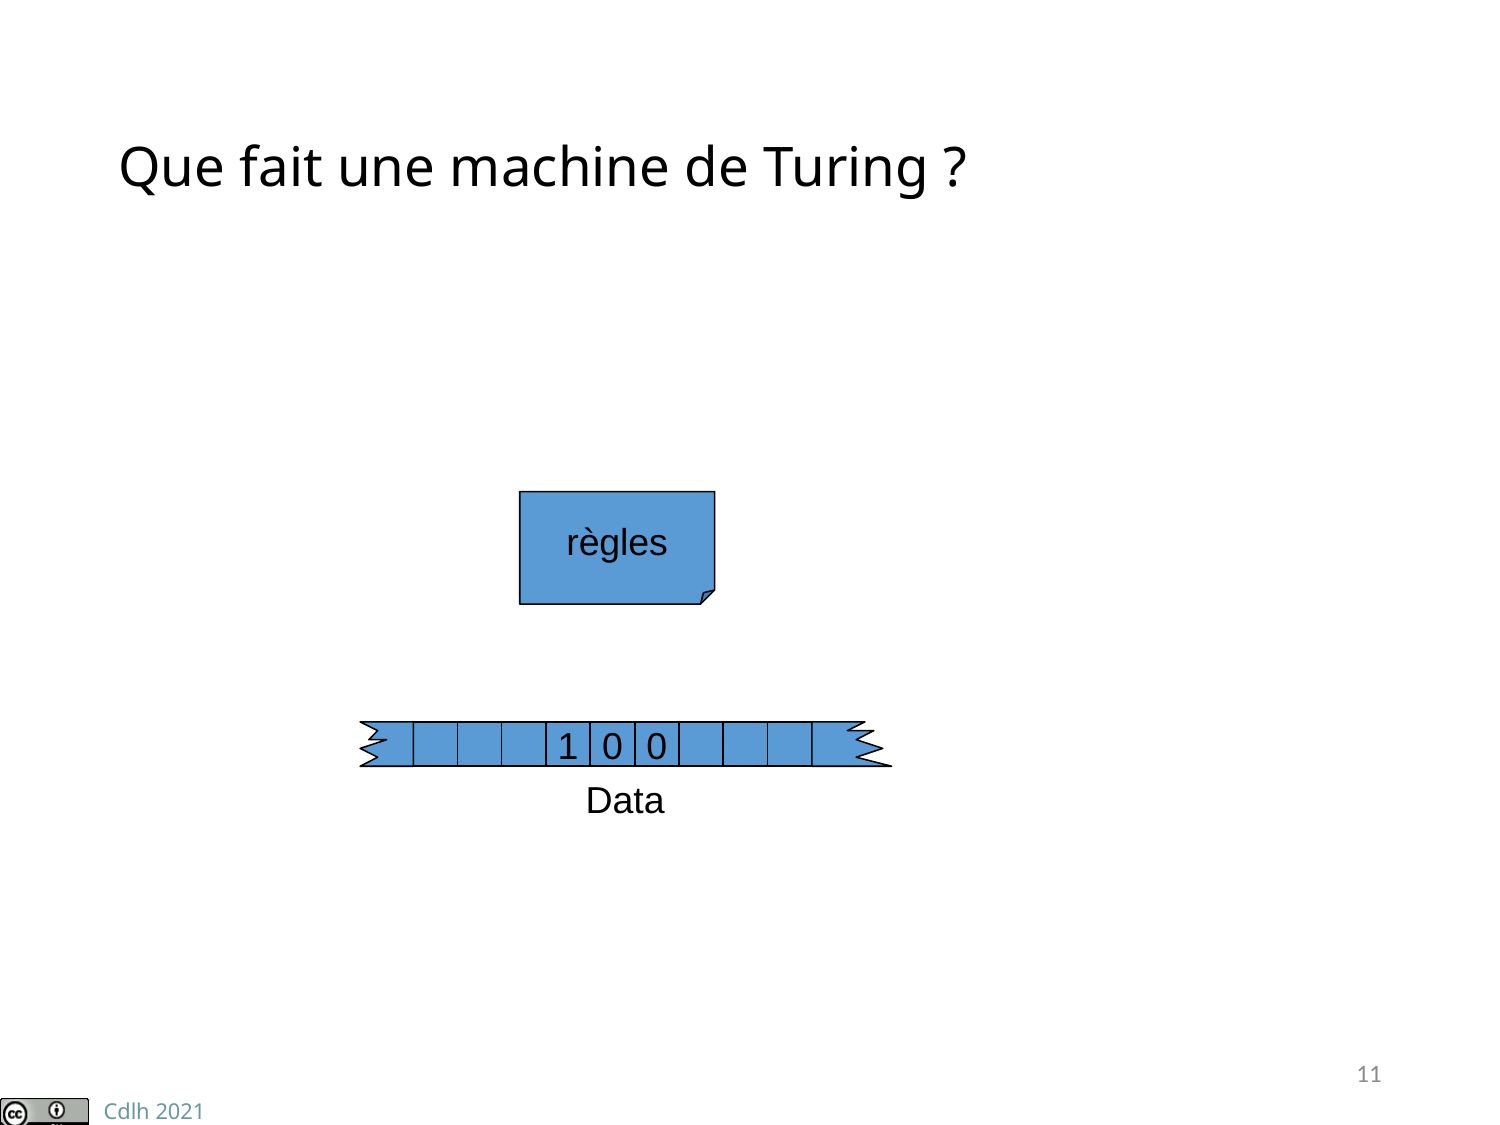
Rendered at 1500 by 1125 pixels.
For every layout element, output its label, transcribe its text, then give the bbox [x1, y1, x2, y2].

text_box [767, 721, 811, 767]
text_box règles [519, 491, 715, 605]
text_box [360, 721, 414, 767]
text_box [501, 721, 546, 767]
slide_number 11 [1059, 1042, 1397, 1103]
text_box 1 [546, 721, 590, 767]
text_box [457, 721, 501, 767]
text_box [678, 721, 723, 767]
picture [0, 1098, 89, 1125]
text_box 0 [634, 721, 678, 767]
text_box [811, 721, 892, 767]
title Que fait une machine de Turing ? [103, 59, 1397, 278]
text_box 0 [590, 721, 634, 767]
text_box Data [570, 768, 680, 829]
text_box [723, 721, 767, 767]
text_box [414, 721, 457, 767]
